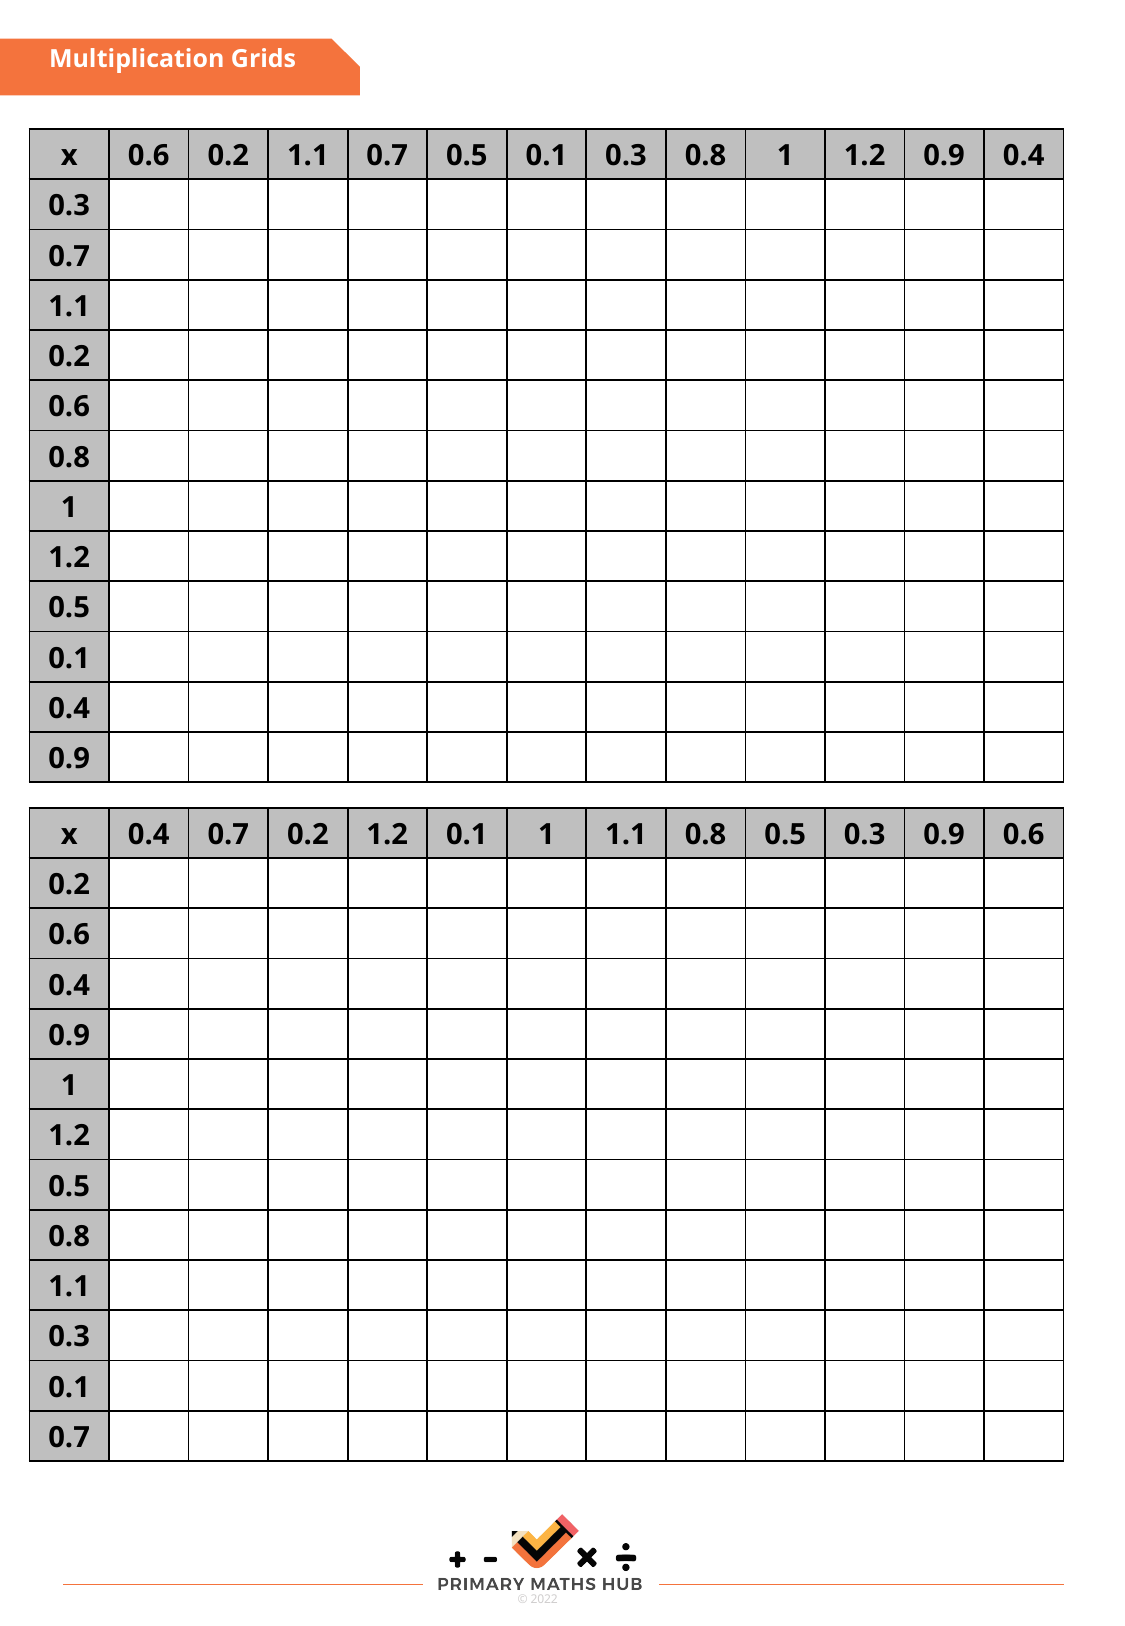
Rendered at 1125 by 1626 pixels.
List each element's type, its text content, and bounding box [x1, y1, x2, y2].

table_cell 0.4 [30, 683, 108, 731]
table_cell [269, 909, 347, 958]
table_cell [110, 180, 188, 229]
table_cell [667, 431, 745, 480]
table_cell [110, 331, 188, 379]
table_cell [826, 1160, 904, 1209]
table_cell [826, 859, 904, 907]
table_cell [269, 632, 347, 681]
table_cell [349, 1060, 426, 1108]
table_cell [189, 532, 267, 580]
table_cell [667, 532, 745, 580]
table_cell [110, 733, 188, 781]
table_cell [508, 431, 585, 480]
table_cell [508, 381, 585, 430]
table_cell 0.6 [30, 909, 108, 958]
table_cell [269, 1361, 347, 1410]
table_cell [110, 1211, 188, 1259]
table_cell [746, 1110, 824, 1159]
table_cell 0.8 [30, 1211, 108, 1259]
table_cell [746, 683, 824, 731]
table_cell 1.1 [30, 281, 108, 329]
table_cell 0.6 [30, 381, 108, 430]
table_cell [269, 381, 347, 430]
table_cell [905, 180, 983, 229]
table_cell [746, 1160, 824, 1209]
table_cell [349, 1160, 426, 1209]
table_cell 0.4 [30, 959, 108, 1008]
table_cell [508, 1060, 585, 1108]
table_cell [508, 1110, 585, 1159]
table_cell [667, 909, 745, 958]
table_cell [508, 1361, 585, 1410]
table_cell [349, 859, 426, 907]
table_cell [985, 230, 1063, 279]
table_cell [985, 331, 1063, 379]
table_cell [269, 859, 347, 907]
text_box © 2022 [429, 1584, 646, 1614]
table_cell [269, 683, 347, 731]
table_cell [508, 582, 585, 631]
table_cell [508, 1160, 585, 1209]
table_cell [269, 1060, 347, 1108]
table_cell [269, 281, 347, 329]
table_cell [746, 281, 824, 329]
table_cell [667, 331, 745, 379]
table_cell [428, 482, 506, 530]
table_cell 1 [30, 1060, 108, 1108]
table_cell [428, 1060, 506, 1108]
table_cell [428, 1311, 506, 1360]
table_cell [428, 532, 506, 580]
table_cell [667, 1010, 745, 1058]
table_cell 0.1 [30, 1361, 108, 1410]
table_cell [905, 482, 983, 530]
table_header 0.6 [985, 809, 1063, 857]
table_cell [826, 281, 904, 329]
table_cell [587, 381, 665, 430]
table_header 0.5 [428, 130, 506, 178]
table_cell [826, 632, 904, 681]
table_header 0.3 [826, 809, 904, 857]
table_cell [189, 683, 267, 731]
table_header 0.4 [110, 809, 188, 857]
table_cell [349, 230, 426, 279]
table_cell [110, 1110, 188, 1159]
table_cell [269, 180, 347, 229]
table_cell [905, 1010, 983, 1058]
table_cell [428, 381, 506, 430]
table_cell [746, 532, 824, 580]
table_cell [985, 683, 1063, 731]
table_cell [428, 909, 506, 958]
table_cell [746, 1261, 824, 1309]
table_cell [349, 1311, 426, 1360]
table_cell [587, 959, 665, 1008]
table_cell [110, 632, 188, 681]
table_header x [30, 130, 108, 178]
table_cell [428, 180, 506, 229]
table_cell 1.1 [30, 1261, 108, 1309]
table_header x [30, 809, 108, 857]
table_cell [746, 331, 824, 379]
table_cell [349, 1010, 426, 1058]
table_cell [189, 1211, 267, 1259]
table_cell [587, 1010, 665, 1058]
table_header 0.1 [508, 130, 585, 178]
table_cell [587, 1311, 665, 1360]
table_cell 0.7 [30, 1412, 108, 1460]
table_cell 0.9 [30, 733, 108, 781]
table_cell 0.2 [30, 331, 108, 379]
table_cell [905, 1412, 983, 1460]
table_cell [428, 1412, 506, 1460]
table_cell [269, 582, 347, 631]
table_cell [826, 1110, 904, 1159]
table_cell [667, 1412, 745, 1460]
table_cell [667, 683, 745, 731]
table_cell [587, 683, 665, 731]
table_cell [826, 1412, 904, 1460]
table_cell [905, 582, 983, 631]
table_cell [189, 1160, 267, 1209]
table_cell [667, 281, 745, 329]
table_cell [508, 1010, 585, 1058]
table_cell [985, 381, 1063, 430]
table_header 0.7 [349, 130, 426, 178]
table_cell [269, 1211, 347, 1259]
table_cell [428, 1211, 506, 1259]
table_cell [189, 1110, 267, 1159]
table_cell [985, 281, 1063, 329]
table_cell [985, 1211, 1063, 1259]
table_cell [508, 331, 585, 379]
table_cell [667, 180, 745, 229]
table_cell [905, 859, 983, 907]
table_cell [746, 180, 824, 229]
table_cell [985, 1010, 1063, 1058]
table_cell [985, 582, 1063, 631]
table_cell [587, 532, 665, 580]
table_cell [905, 632, 983, 681]
table_cell [587, 281, 665, 329]
text_box Multiplication Grids [0, 37, 361, 97]
table_cell [746, 482, 824, 530]
table_cell [985, 1311, 1063, 1360]
table_cell [985, 632, 1063, 681]
table_cell [746, 431, 824, 480]
table_cell [189, 1311, 267, 1360]
table_cell [667, 733, 745, 781]
table_cell [110, 582, 188, 631]
table_header 0.6 [110, 130, 188, 178]
table_cell [667, 1110, 745, 1159]
table_cell [826, 1211, 904, 1259]
table_header 1.2 [349, 809, 426, 857]
table_cell [826, 180, 904, 229]
table_cell [587, 482, 665, 530]
table_cell [189, 230, 267, 279]
table_cell [269, 959, 347, 1008]
table_cell [189, 632, 267, 681]
table_cell 0.9 [30, 1010, 108, 1058]
table_cell [189, 1361, 267, 1410]
table_cell 0.1 [30, 632, 108, 681]
table_cell [269, 1010, 347, 1058]
table_cell [110, 230, 188, 279]
table_cell [110, 1060, 188, 1108]
table_cell [985, 859, 1063, 907]
table_cell [508, 532, 585, 580]
table_cell [508, 683, 585, 731]
table_cell [985, 1160, 1063, 1209]
picture [432, 1512, 648, 1597]
table_cell [587, 632, 665, 681]
table_cell [110, 532, 188, 580]
table_cell [905, 1160, 983, 1209]
table_cell [587, 1211, 665, 1259]
table_cell [985, 959, 1063, 1008]
table_header 0.4 [985, 130, 1063, 178]
table_cell [349, 281, 426, 329]
table_cell [110, 1160, 188, 1209]
table_cell [269, 1311, 347, 1360]
table_cell [985, 532, 1063, 580]
table_cell 0.7 [30, 230, 108, 279]
table_cell [905, 230, 983, 279]
table_cell [508, 859, 585, 907]
table_cell [269, 331, 347, 379]
table_cell [826, 683, 904, 731]
table_cell [349, 1412, 426, 1460]
table_cell [826, 1010, 904, 1058]
table_cell [905, 281, 983, 329]
table_cell [826, 230, 904, 279]
table_cell [110, 859, 188, 907]
table_cell [110, 482, 188, 530]
table_cell [587, 733, 665, 781]
table_cell [110, 381, 188, 430]
table_cell [667, 1311, 745, 1360]
table_header 0.3 [587, 130, 665, 178]
table_cell [349, 482, 426, 530]
table_cell [428, 582, 506, 631]
table_cell [349, 431, 426, 480]
table_cell [269, 230, 347, 279]
table_cell [905, 1261, 983, 1309]
table_cell [269, 1160, 347, 1209]
table_cell [508, 180, 585, 229]
table_cell [746, 959, 824, 1008]
table_cell [269, 482, 347, 530]
table_cell [985, 1412, 1063, 1460]
table_cell [985, 909, 1063, 958]
table_cell [110, 1361, 188, 1410]
table_header 0.8 [667, 809, 745, 857]
table_cell [985, 431, 1063, 480]
table_cell [905, 381, 983, 430]
table_cell 0.3 [30, 180, 108, 229]
table_cell [667, 582, 745, 631]
table_cell [269, 1110, 347, 1159]
table_cell [428, 733, 506, 781]
table_header 0.1 [428, 809, 506, 857]
table_cell [587, 582, 665, 631]
table_cell [349, 959, 426, 1008]
table_cell [985, 1261, 1063, 1309]
table_cell [746, 1412, 824, 1460]
table_cell [110, 683, 188, 731]
table_cell [508, 733, 585, 781]
table_cell [587, 180, 665, 229]
table_header 0.5 [746, 809, 824, 857]
table_cell [905, 1211, 983, 1259]
table_cell [826, 532, 904, 580]
table_cell [349, 1110, 426, 1159]
table_cell [826, 1311, 904, 1360]
table_cell [587, 431, 665, 480]
table_cell [508, 230, 585, 279]
table_cell [667, 381, 745, 430]
table_cell [985, 1110, 1063, 1159]
table_cell [428, 1361, 506, 1410]
table_cell [746, 230, 824, 279]
table_cell [905, 1311, 983, 1360]
table_cell [667, 1211, 745, 1259]
table_cell [905, 1060, 983, 1108]
table_cell [587, 230, 665, 279]
table_cell [428, 431, 506, 480]
table_cell [428, 230, 506, 279]
table_cell [189, 281, 267, 329]
table_cell [189, 331, 267, 379]
table_cell [349, 733, 426, 781]
table_cell [110, 281, 188, 329]
table_cell [189, 1060, 267, 1108]
table_cell 1.2 [30, 532, 108, 580]
table_header 0.2 [189, 130, 267, 178]
table_cell [587, 1160, 665, 1209]
table_cell [905, 1110, 983, 1159]
table_cell [508, 909, 585, 958]
table_header 0.8 [667, 130, 745, 178]
table_cell [508, 632, 585, 681]
table_cell [189, 582, 267, 631]
table_cell [826, 1261, 904, 1309]
table_cell [110, 431, 188, 480]
table_cell [826, 959, 904, 1008]
table_cell [905, 331, 983, 379]
table_cell [189, 1261, 267, 1309]
table_cell [269, 532, 347, 580]
table_cell [746, 1010, 824, 1058]
table_cell [667, 632, 745, 681]
table_cell [189, 1010, 267, 1058]
table_cell [428, 281, 506, 329]
table_cell [508, 1261, 585, 1309]
table_cell [189, 431, 267, 480]
table_cell [905, 431, 983, 480]
table_cell [826, 1060, 904, 1108]
table_cell [189, 381, 267, 430]
table_header 1.1 [587, 809, 665, 857]
table_cell [746, 909, 824, 958]
table_cell [349, 683, 426, 731]
table_header 0.2 [269, 809, 347, 857]
table_cell 0.5 [30, 1160, 108, 1209]
table_cell [667, 1160, 745, 1209]
table_cell 1.2 [30, 1110, 108, 1159]
table_cell [428, 1261, 506, 1309]
table_cell [110, 1412, 188, 1460]
table_cell [189, 733, 267, 781]
table_cell [349, 909, 426, 958]
table_cell [508, 959, 585, 1008]
table_cell [905, 1361, 983, 1410]
table_cell [428, 683, 506, 731]
table_cell [746, 1361, 824, 1410]
table_cell [508, 482, 585, 530]
table_cell [587, 331, 665, 379]
table_cell [746, 381, 824, 430]
table_cell [905, 909, 983, 958]
table_cell [189, 482, 267, 530]
table_cell [110, 1311, 188, 1360]
table_cell [667, 482, 745, 530]
table_cell 0.3 [30, 1311, 108, 1360]
table_cell [985, 1361, 1063, 1410]
table_cell [667, 859, 745, 907]
table_cell 0.2 [30, 859, 108, 907]
table_cell [587, 859, 665, 907]
table_cell [269, 733, 347, 781]
table_cell [587, 1060, 665, 1108]
table_cell [826, 331, 904, 379]
table_cell 0.5 [30, 582, 108, 631]
table_cell [428, 331, 506, 379]
table_cell [746, 1060, 824, 1108]
table_cell [746, 632, 824, 681]
table_cell [746, 859, 824, 907]
table_cell [189, 909, 267, 958]
table_cell [746, 582, 824, 631]
table_cell [428, 1110, 506, 1159]
table_cell [349, 532, 426, 580]
table_cell [428, 1160, 506, 1209]
table_cell [349, 632, 426, 681]
table_cell 0.8 [30, 431, 108, 480]
table_cell [508, 1211, 585, 1259]
table_cell [826, 733, 904, 781]
table_cell [110, 1261, 188, 1309]
table_cell [667, 959, 745, 1008]
table_cell [508, 1412, 585, 1460]
table_cell [508, 1311, 585, 1360]
table_cell 1 [30, 482, 108, 530]
table_header 1.2 [826, 130, 904, 178]
table_cell [269, 1412, 347, 1460]
table_cell [667, 1261, 745, 1309]
table_cell [189, 180, 267, 229]
table_cell [667, 1060, 745, 1108]
table_cell [189, 959, 267, 1008]
table_cell [508, 281, 585, 329]
table_header 0.7 [189, 809, 267, 857]
table_cell [189, 859, 267, 907]
table_cell [905, 733, 983, 781]
table_cell [826, 582, 904, 631]
table_header 1 [508, 809, 585, 857]
table_cell [746, 733, 824, 781]
table_cell [110, 959, 188, 1008]
table_cell [826, 381, 904, 430]
table_cell [985, 482, 1063, 530]
table_cell [826, 909, 904, 958]
table_cell [428, 632, 506, 681]
table_cell [587, 1110, 665, 1159]
table_header 0.9 [905, 809, 983, 857]
table_header 1.1 [269, 130, 347, 178]
table_cell [110, 909, 188, 958]
table_cell [349, 331, 426, 379]
table_cell [746, 1211, 824, 1259]
table_cell [587, 1412, 665, 1460]
table_cell [587, 1261, 665, 1309]
table_cell [905, 532, 983, 580]
table_cell [985, 180, 1063, 229]
table_cell [349, 180, 426, 229]
table_cell [269, 1261, 347, 1309]
table_cell [349, 1361, 426, 1410]
table_cell [985, 733, 1063, 781]
table_cell [428, 1010, 506, 1058]
table_header 0.9 [905, 130, 983, 178]
table_cell [189, 1412, 267, 1460]
table_cell [428, 859, 506, 907]
table_cell [269, 431, 347, 480]
table_cell [667, 230, 745, 279]
table_cell [667, 1361, 745, 1410]
table_cell [905, 683, 983, 731]
table_cell [905, 959, 983, 1008]
table_cell [428, 959, 506, 1008]
table_cell [826, 482, 904, 530]
table_cell [110, 1010, 188, 1058]
table_cell [349, 1211, 426, 1259]
table_cell [826, 431, 904, 480]
table_cell [587, 1361, 665, 1410]
table_cell [746, 1311, 824, 1360]
table_cell [985, 1060, 1063, 1108]
table_cell [826, 1361, 904, 1410]
table_cell [587, 909, 665, 958]
table_cell [349, 1261, 426, 1309]
table_cell [349, 582, 426, 631]
table_cell [349, 381, 426, 430]
table_header 1 [746, 130, 824, 178]
